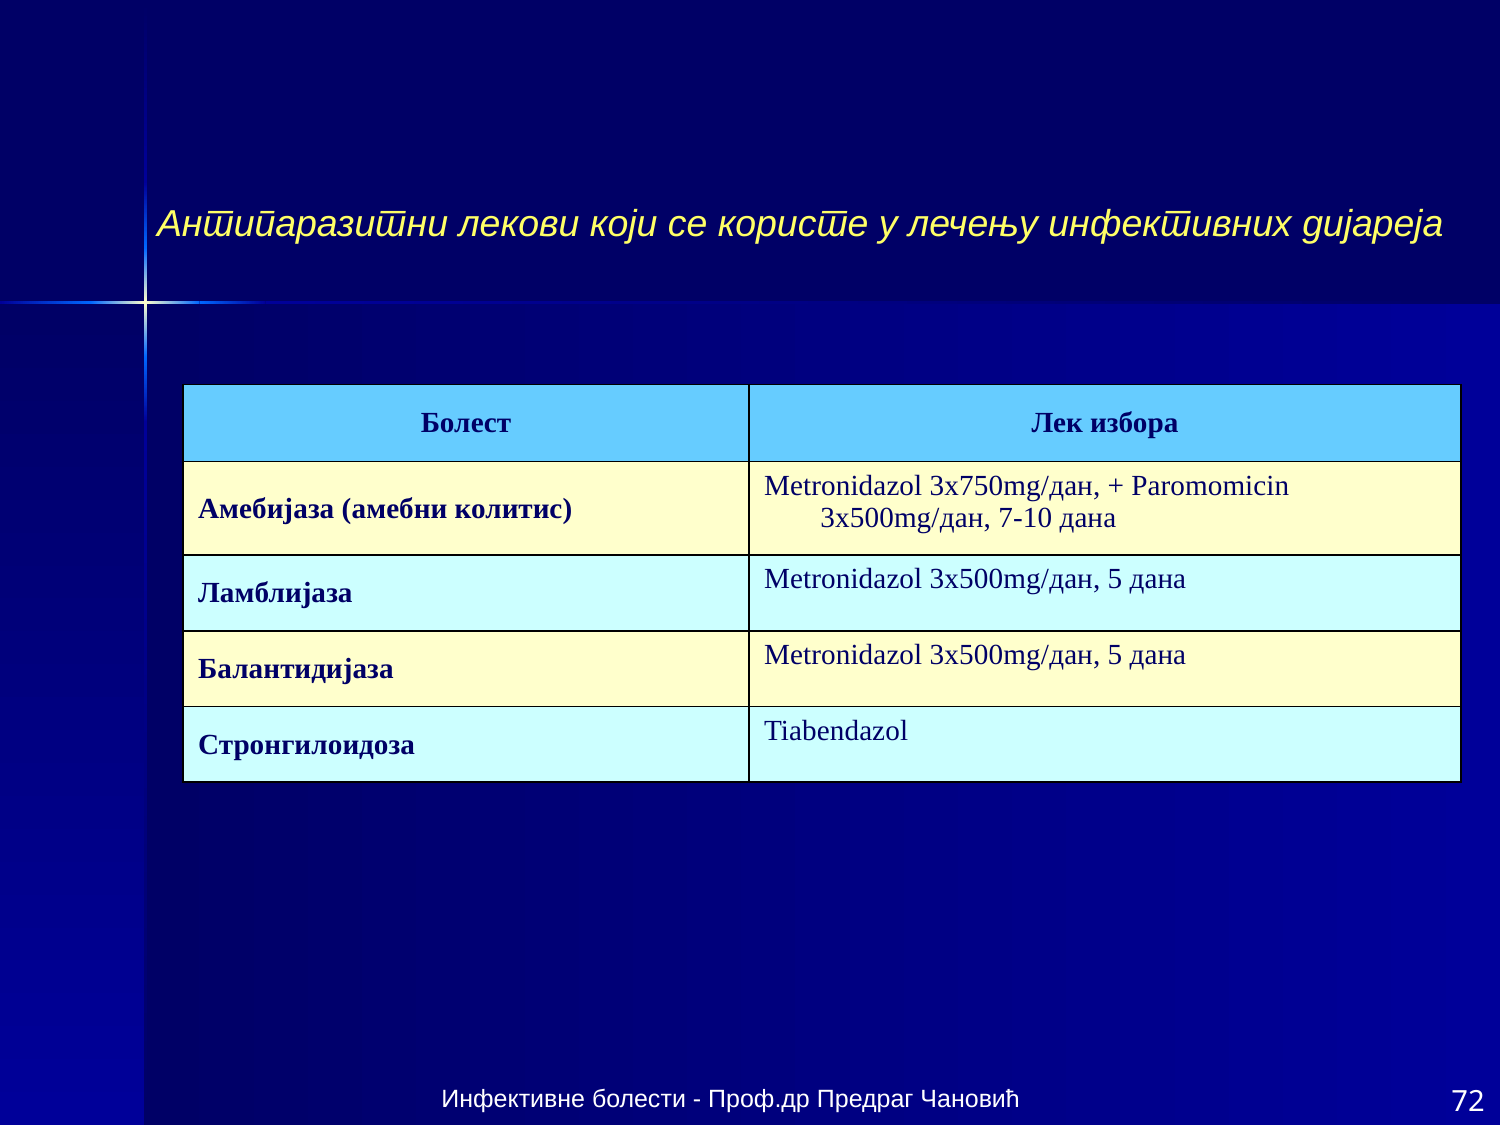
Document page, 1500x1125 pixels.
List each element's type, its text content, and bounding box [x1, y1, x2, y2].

table_cell Стронгилоидоза [184, 707, 748, 781]
slide_number 72 [1324, 1074, 1500, 1125]
table_cell Амебијаза (амебни колитис) [184, 462, 748, 554]
table_cell Metronidazol 3x750mg/дан, + Paromomicin 3x500mg/дан, 7-10 дана [750, 462, 1460, 554]
table_cell Metronidazol 3x500mg/дан, 5 дана [750, 632, 1460, 706]
footer Инфективне болести - Проф.др Предраг Чановић [412, 1074, 1051, 1125]
table_cell Ламблијаза [184, 556, 748, 630]
table_header Болест [184, 385, 748, 461]
table_cell Metronidazol 3x500mg/дан, 5 дана [750, 556, 1460, 630]
text_box Антипаразитни лекови који се користе у лечењу инфективних дијареја [142, 191, 1469, 252]
table_cell Tiabendazol [750, 707, 1460, 781]
table_header Лек избора [750, 385, 1460, 461]
table_cell Балантидијаза [184, 632, 748, 706]
